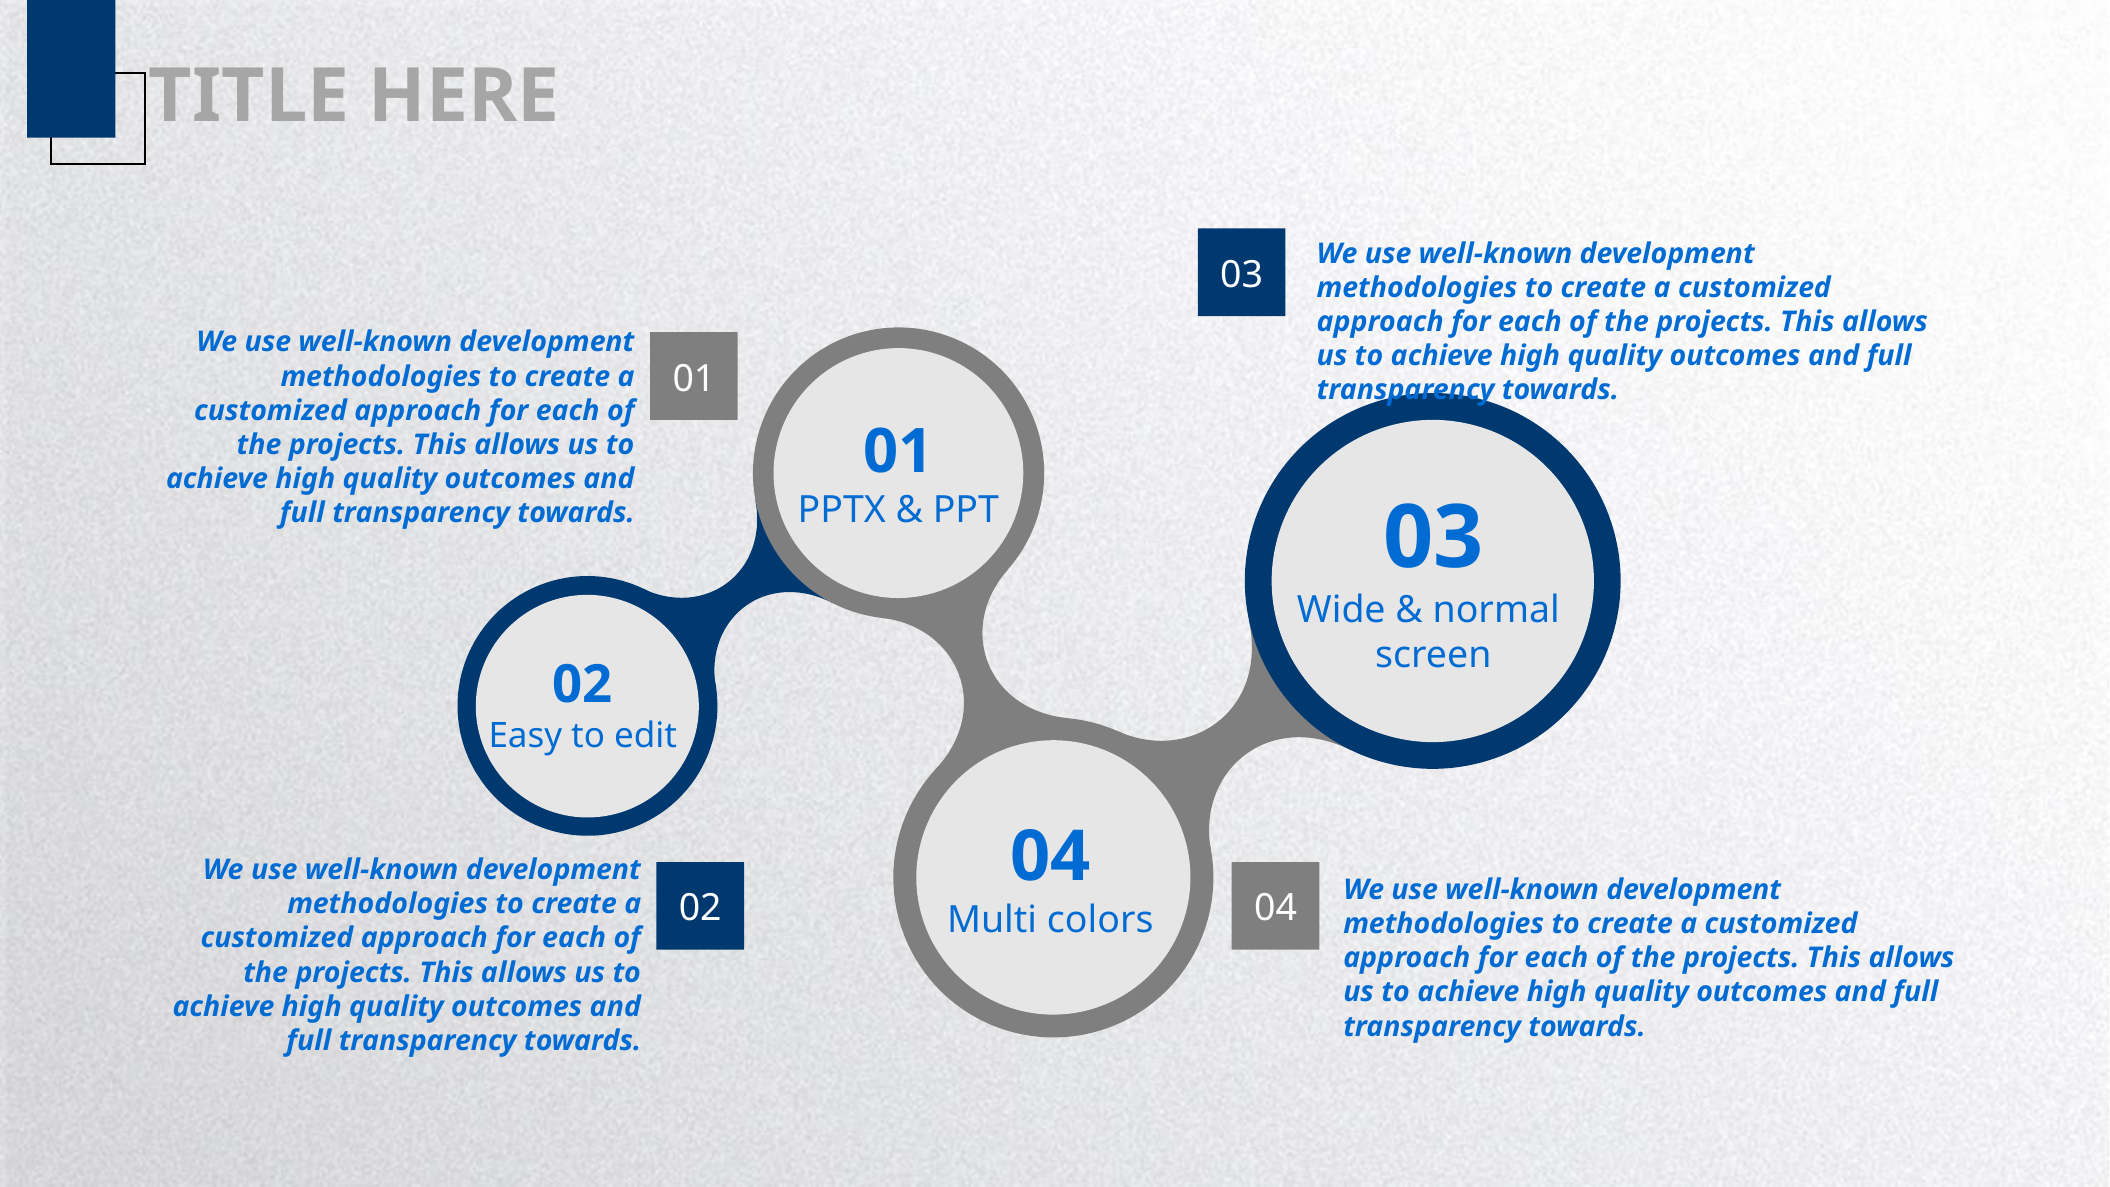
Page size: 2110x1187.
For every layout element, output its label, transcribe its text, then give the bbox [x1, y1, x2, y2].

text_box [138, 315, 738, 539]
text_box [457, 327, 1621, 1038]
text_box TITLE HERE [149, 46, 561, 137]
picture [0, 0, 2110, 1187]
text_box [26, 0, 116, 139]
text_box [145, 843, 745, 1067]
text_box [50, 72, 146, 165]
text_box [1231, 861, 1975, 1017]
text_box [1197, 227, 1948, 381]
